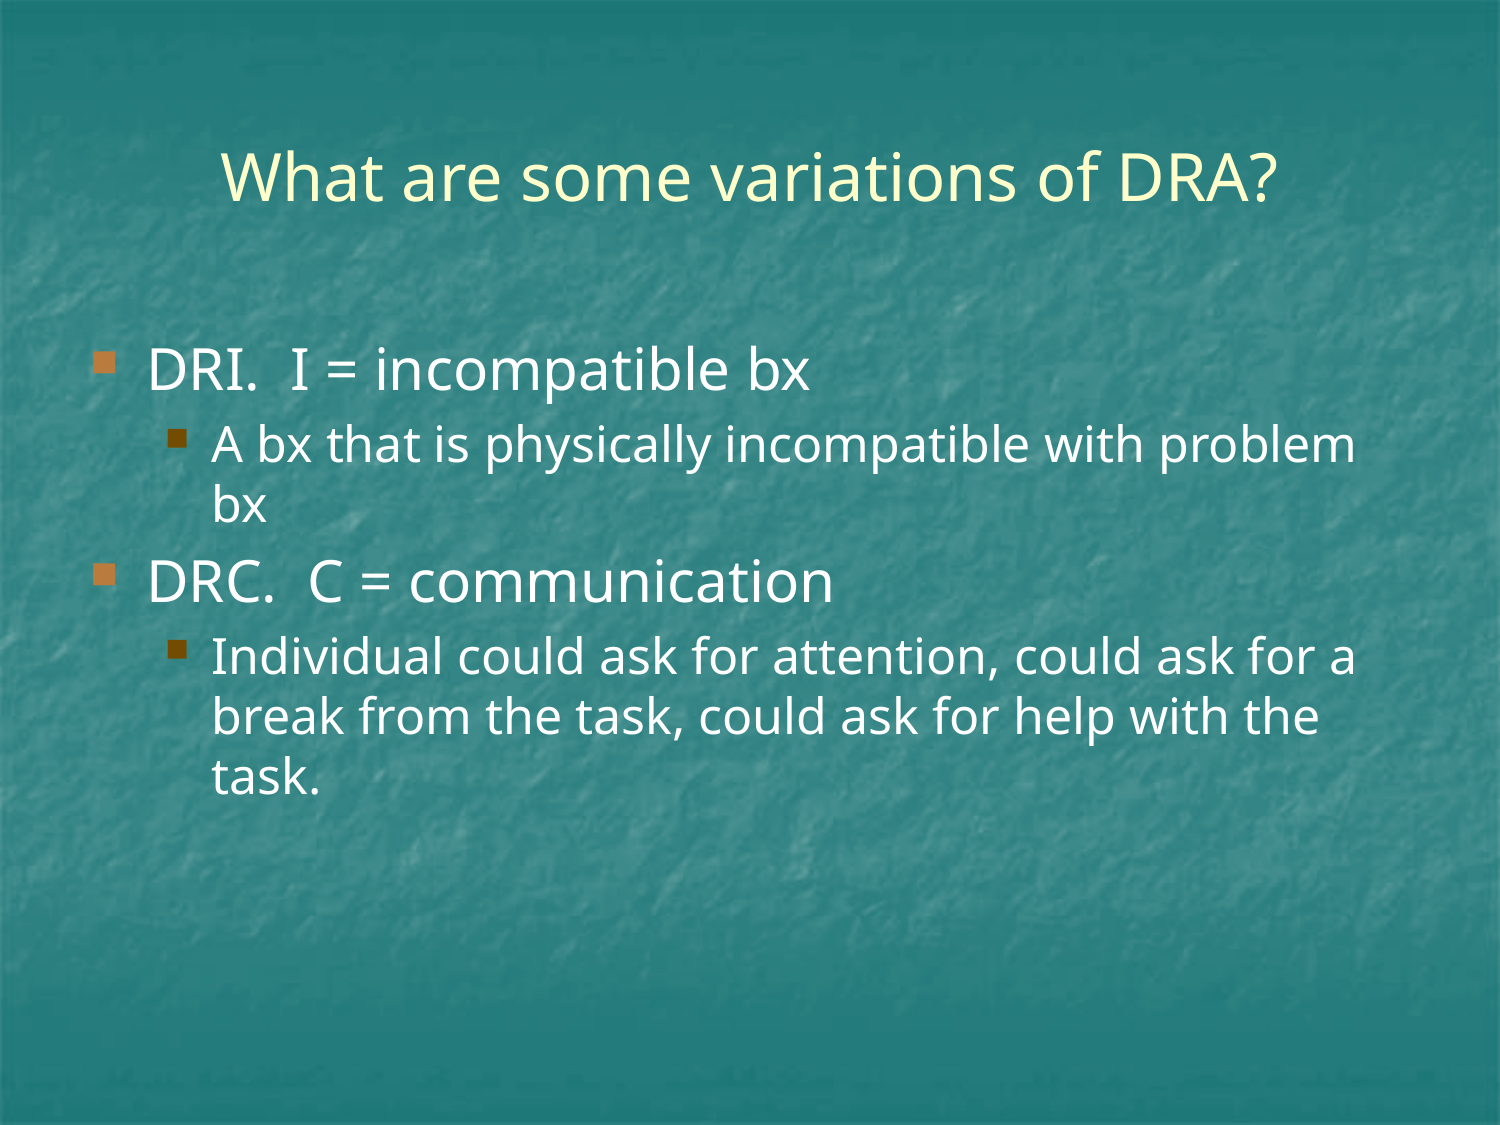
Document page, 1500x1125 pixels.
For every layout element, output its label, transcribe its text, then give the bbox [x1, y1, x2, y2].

title What are some variations of DRA? [74, 62, 1426, 288]
list DRI. I = incompatible bx A bx that is physically incompatible with problem bx DRC. C = communication Individual could ask for attention, could ask for a break from the task, could ask for help with the task. [74, 324, 1426, 1001]
